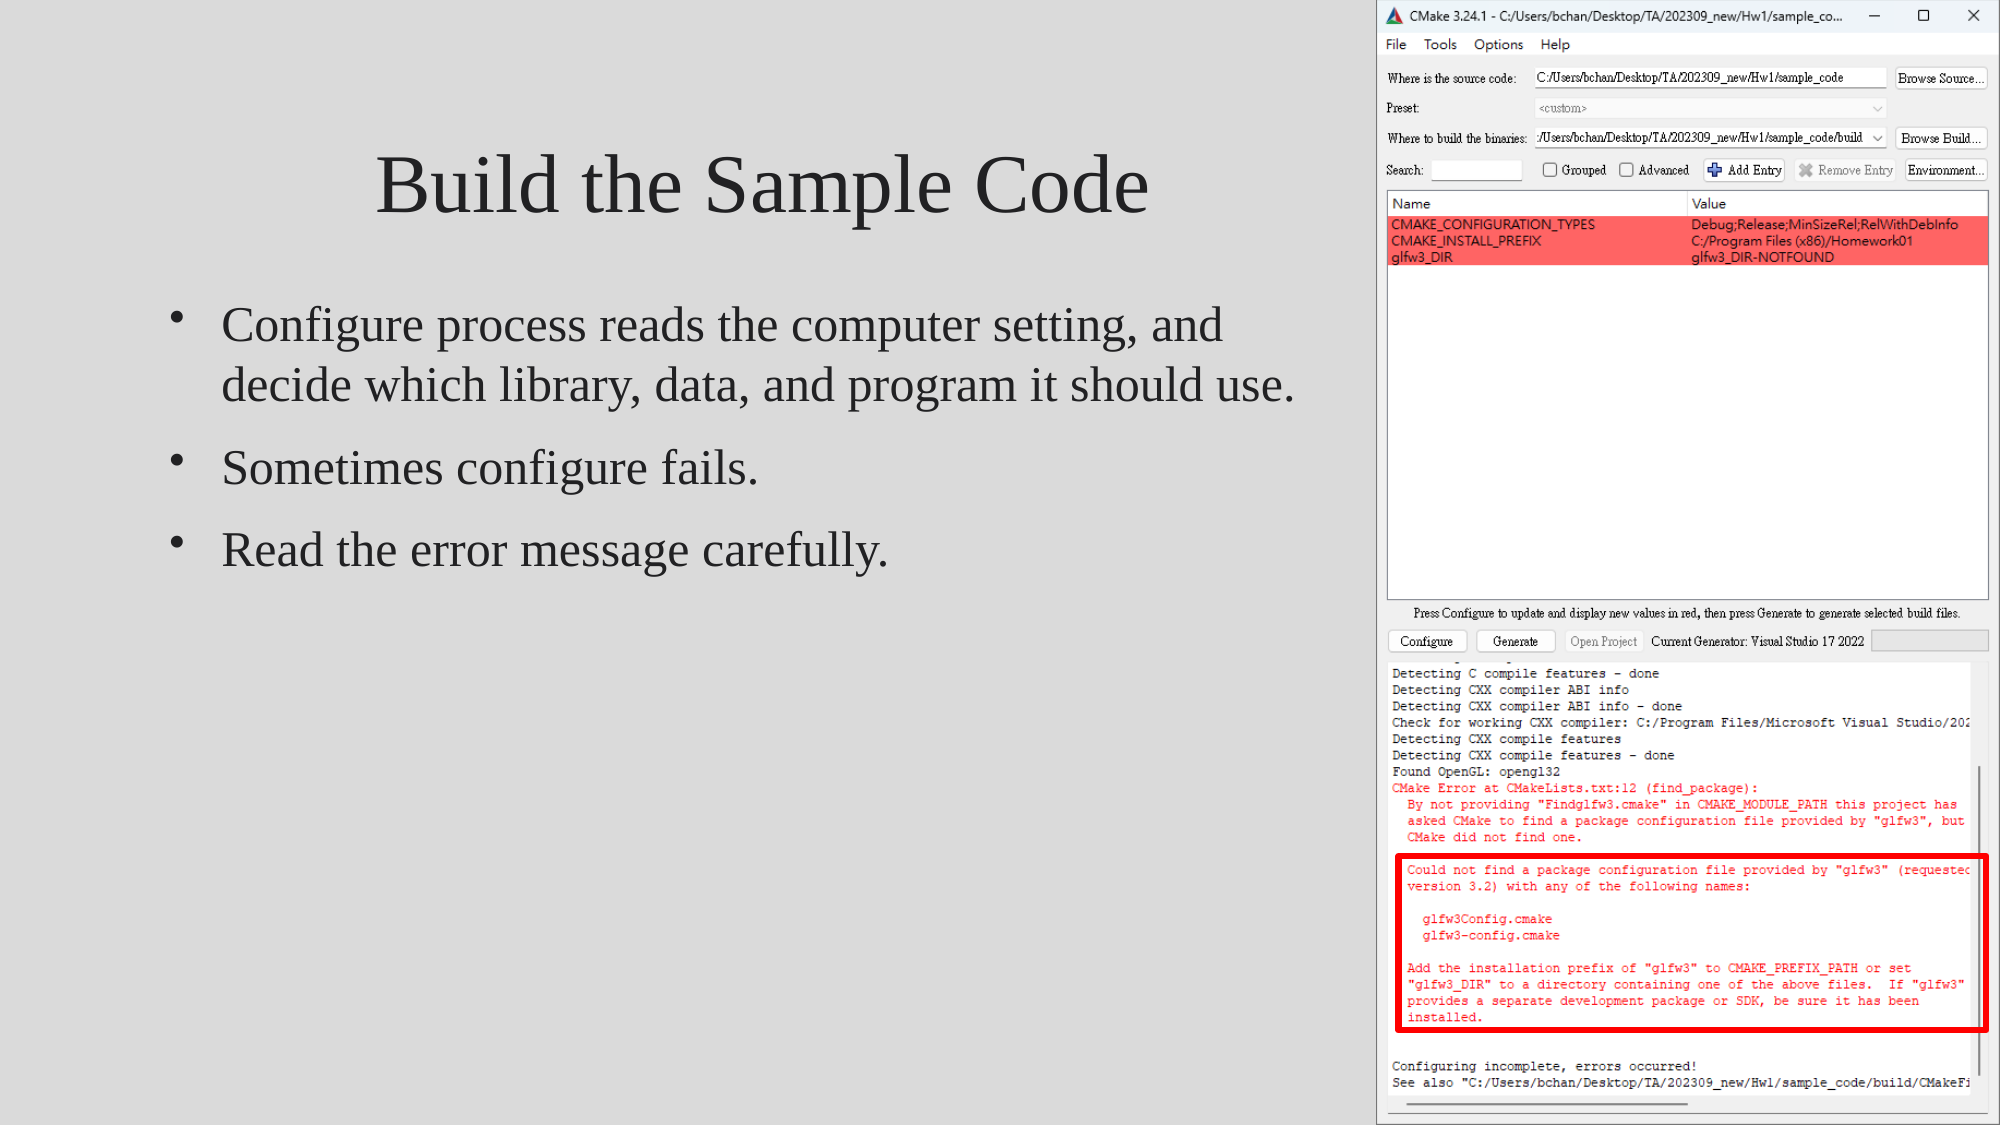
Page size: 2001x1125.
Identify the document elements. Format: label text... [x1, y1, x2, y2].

title Build the Sample Code [149, 99, 1368, 260]
picture [1376, 0, 2000, 1125]
list Configure process reads the computer setting, and decide which library, data, and program it should use. Sometimes configure fails. Read the error message carefully. [149, 284, 1368, 950]
